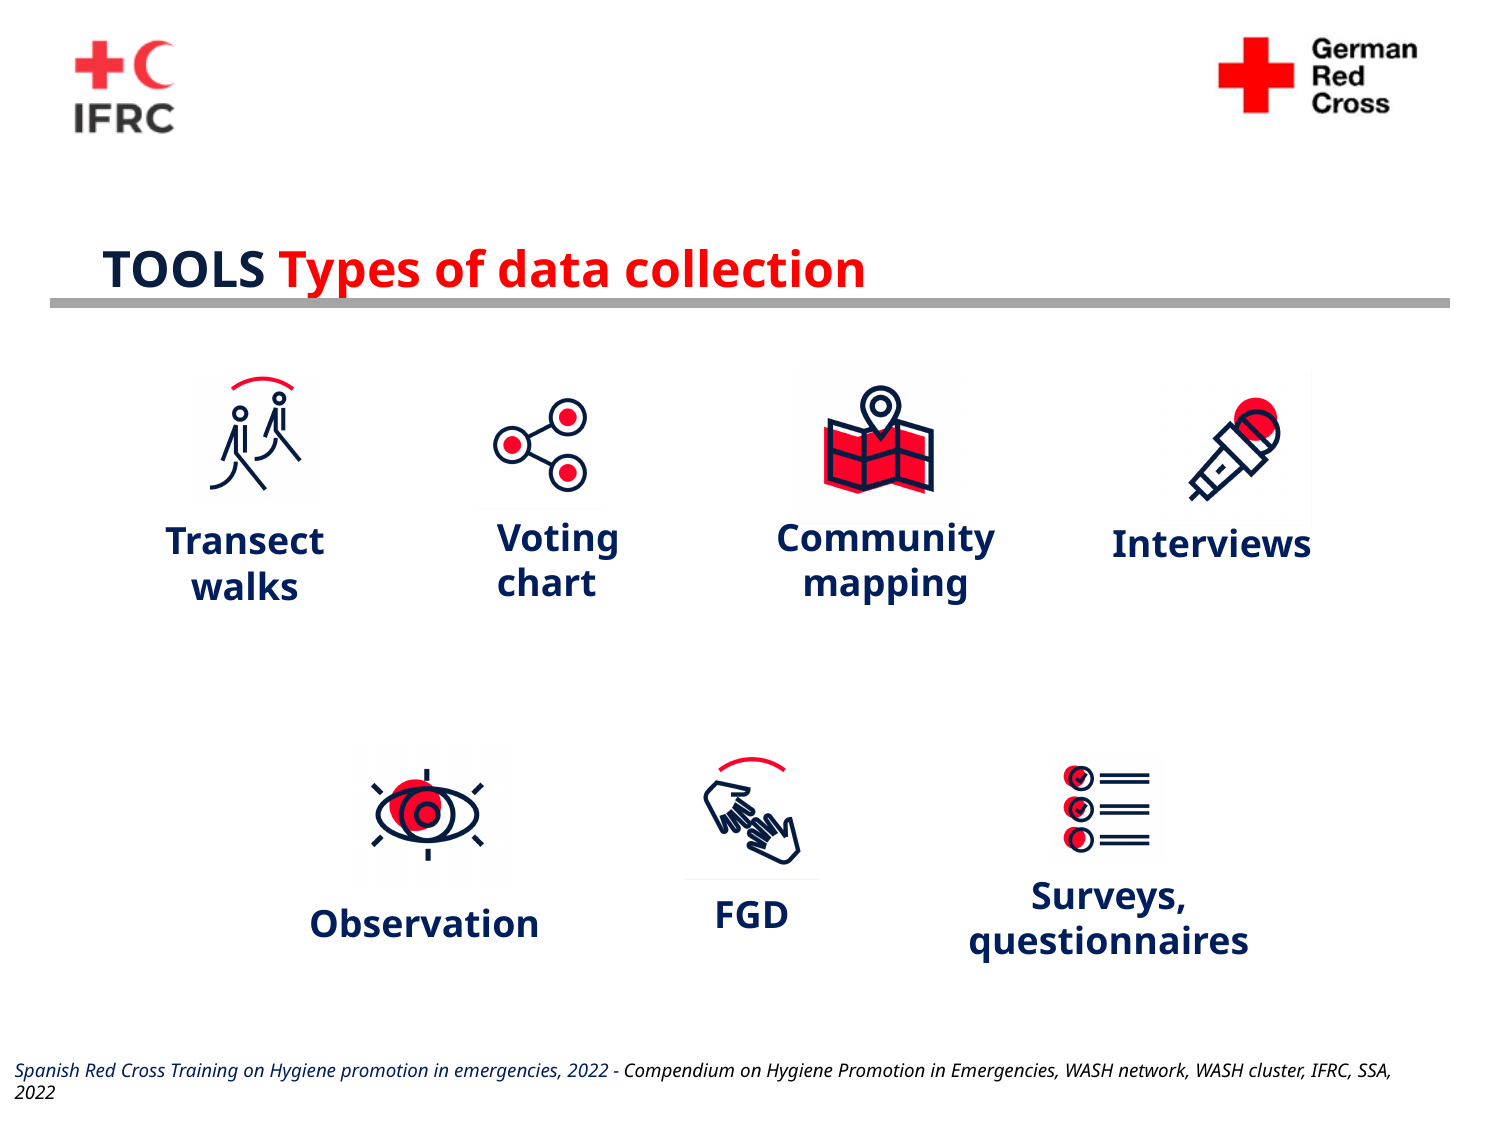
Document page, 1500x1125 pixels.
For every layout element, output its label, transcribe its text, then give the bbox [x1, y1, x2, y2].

text_box Community mapping [750, 506, 1022, 612]
picture [1053, 754, 1165, 863]
picture [798, 360, 963, 524]
text_box Surveys, questionnaires [943, 865, 1275, 970]
text_box Spanish Red Cross Training on Hygiene promotion in emergencies, 2022 - Compendium on Hygiene Promotion in Emergencies, WASH network, WASH cluster, IFRC, SSA, 2022 [0, 1051, 1427, 1125]
picture [1157, 371, 1312, 526]
text_box TOOLS Types of data collection [98, 241, 1500, 305]
picture [477, 382, 603, 510]
picture [52, 18, 197, 157]
text_box Observation [289, 892, 561, 953]
picture [1214, 34, 1427, 130]
text_box Voting chart [482, 506, 714, 612]
text_box Interviews [1076, 512, 1348, 573]
text_box FGD [685, 883, 819, 944]
text_box Transect walks [98, 510, 392, 615]
picture [685, 744, 819, 880]
picture [349, 742, 506, 893]
picture [193, 372, 319, 498]
